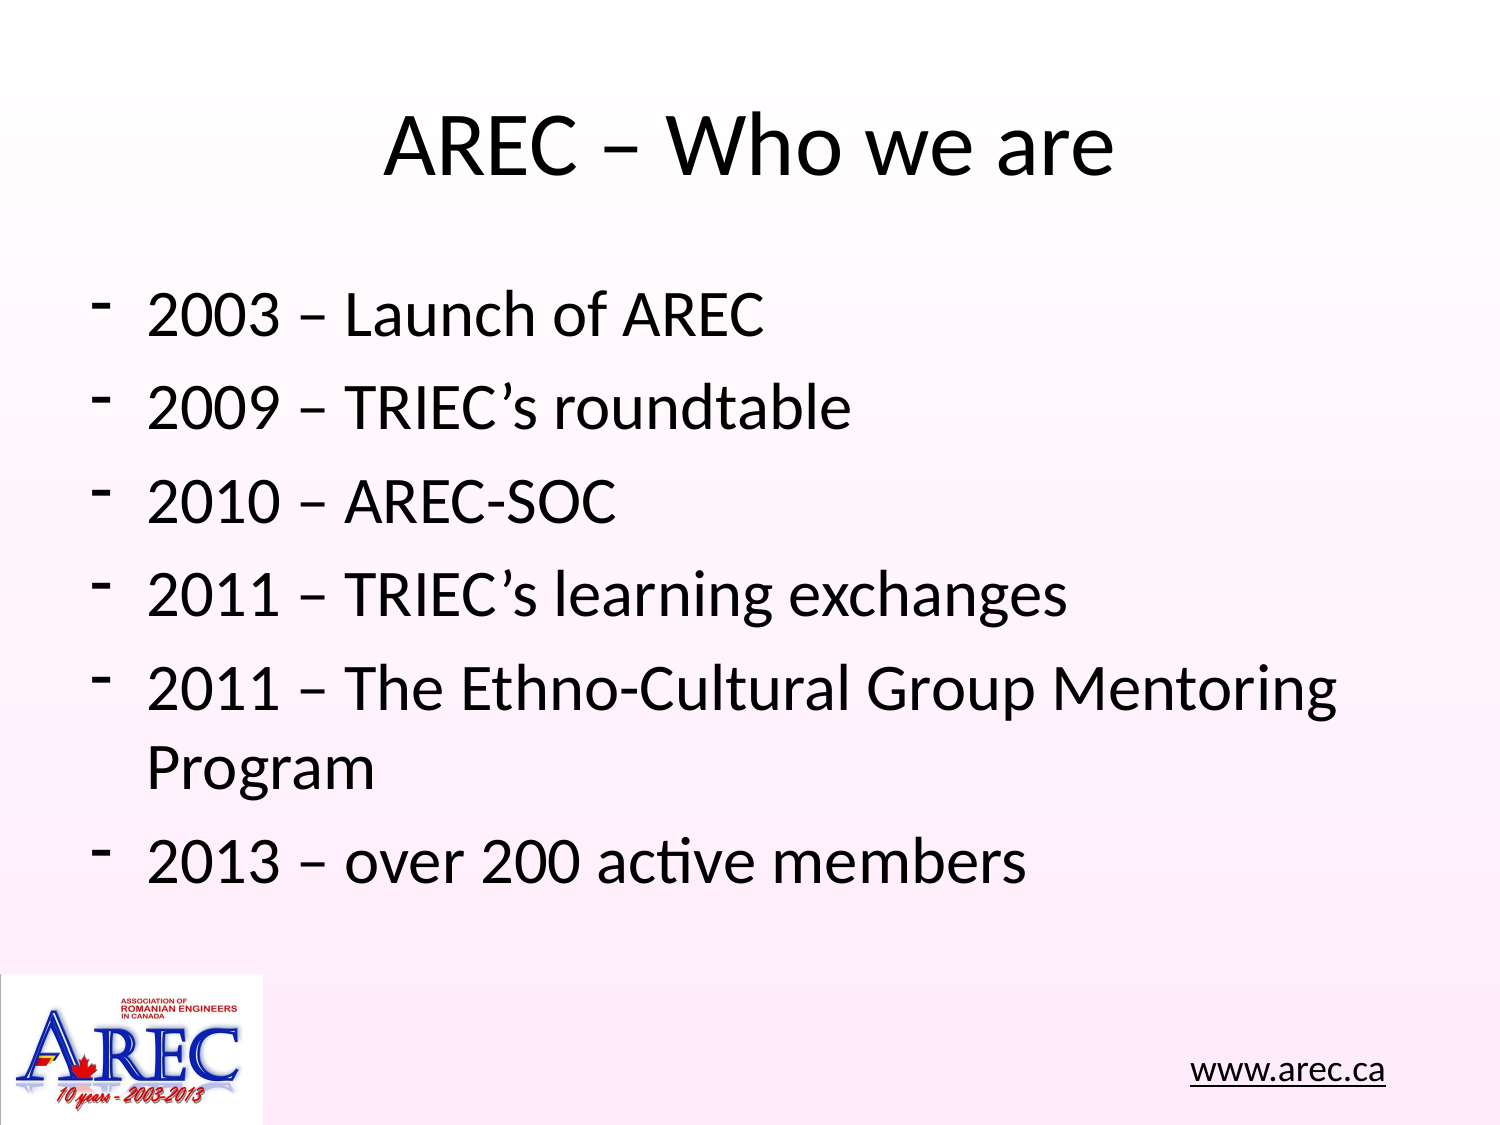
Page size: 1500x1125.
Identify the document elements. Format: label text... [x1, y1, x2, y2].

text_box www.arec.ca [1175, 1036, 1424, 1097]
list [0, 974, 263, 1125]
title AREC – Who we are [75, 45, 1425, 233]
list 2003 – Launch of AREC 2009 – TRIEC’s roundtable 2010 – AREC-SOC 2011 – TRIEC’s learning exchanges 2011 – The Ethno-Cultural Group Mentoring Program 2013 – over 200 active members [75, 262, 1425, 976]
